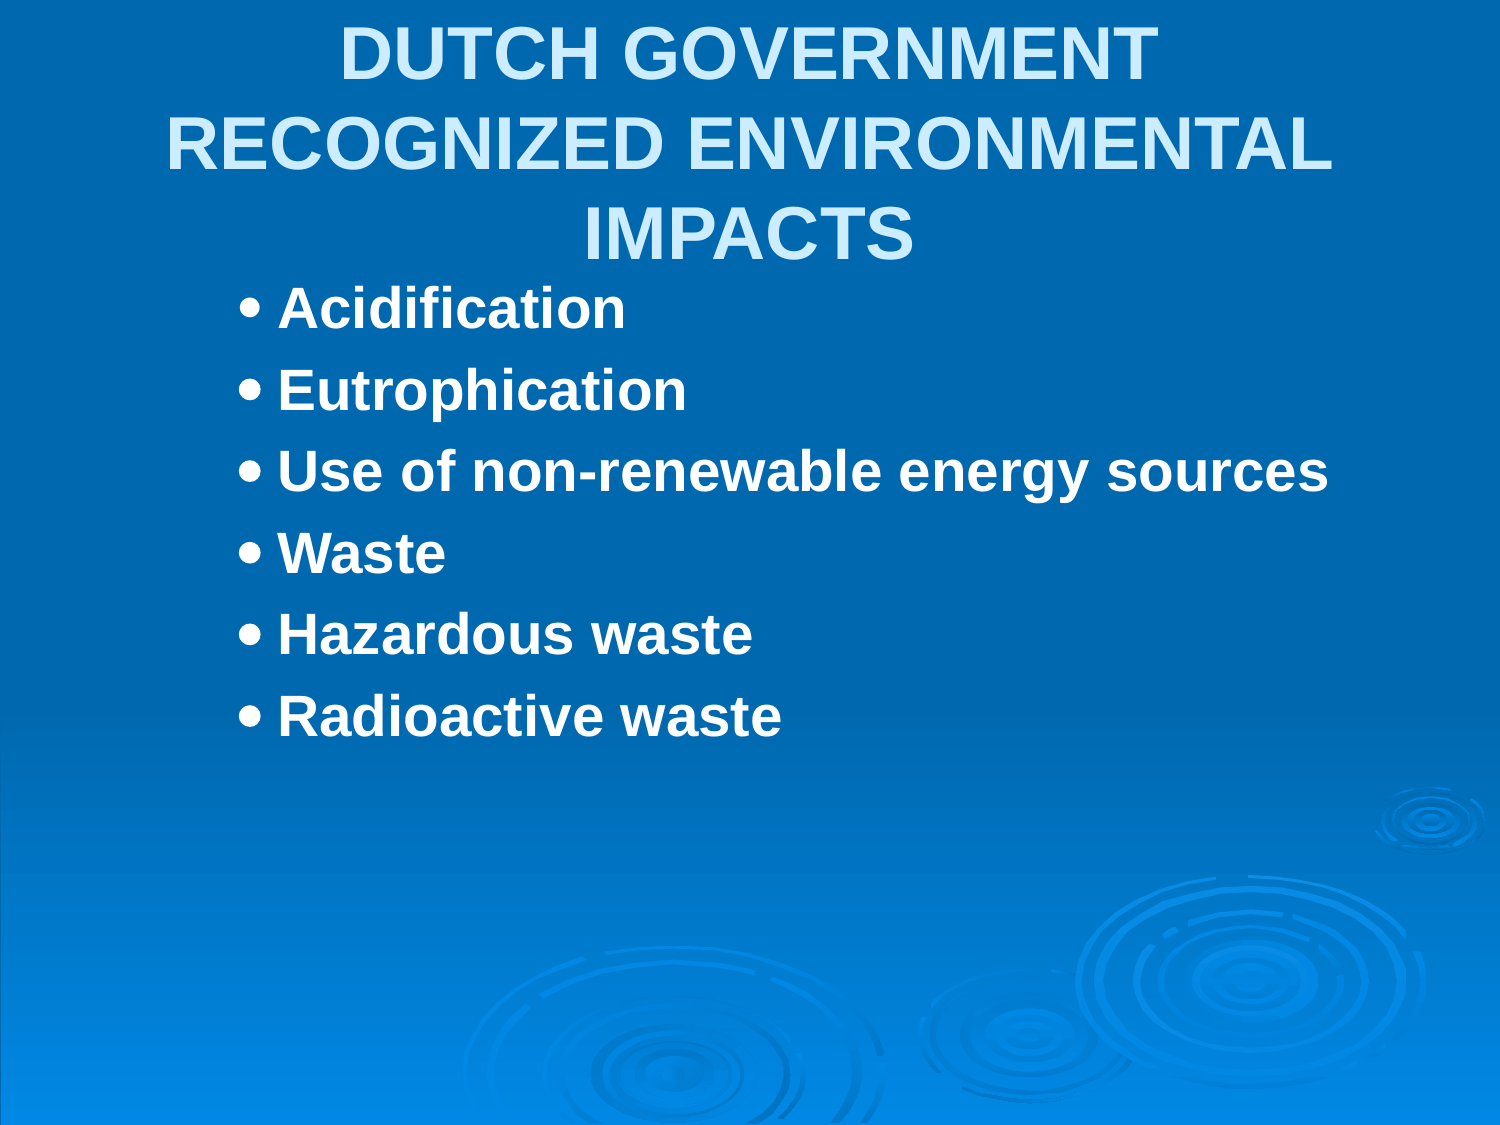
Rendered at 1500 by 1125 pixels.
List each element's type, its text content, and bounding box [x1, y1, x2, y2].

list  Acidification  Eutrophication  Use of non-renewable energy sources  Waste  Hazardous waste  Radioactive waste [74, 262, 1426, 1006]
title DUTCH GOVERNMENT RECOGNIZED ENVIRONMENTAL IMPACTS [74, 45, 1426, 233]
